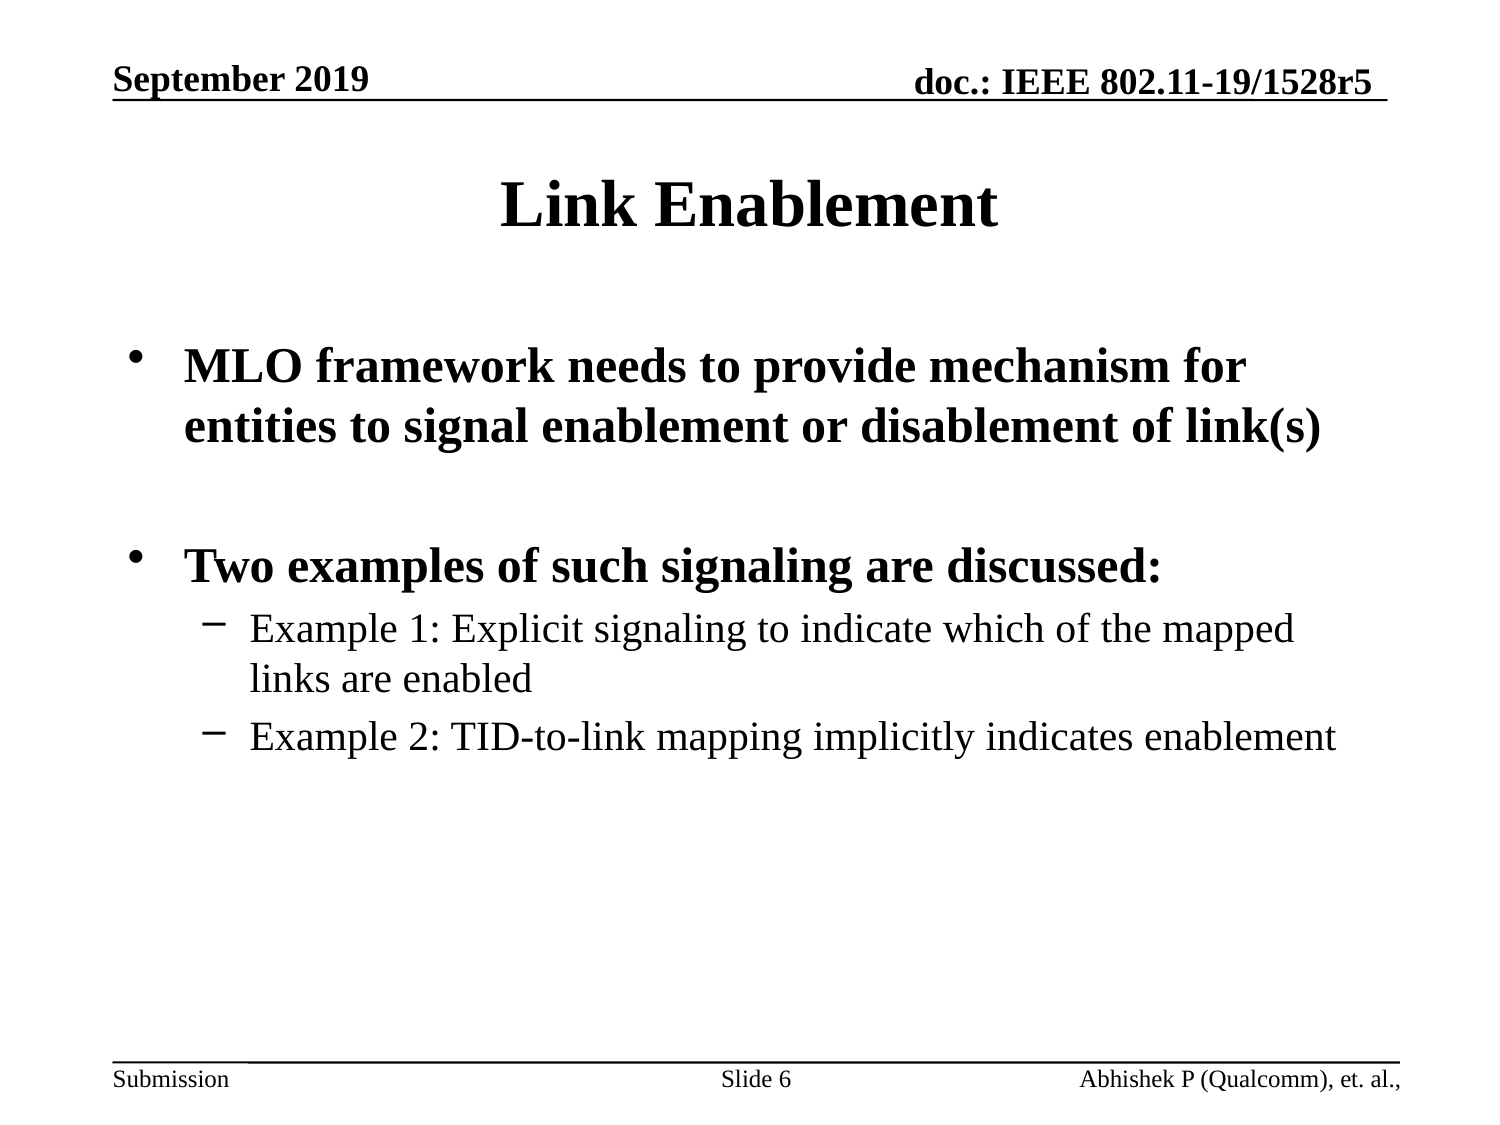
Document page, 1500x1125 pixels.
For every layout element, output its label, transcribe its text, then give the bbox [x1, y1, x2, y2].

list MLO framework needs to provide mechanism for entities to signal enablement or disablement of link(s) Two examples of such signaling are discussed: Example 1: Explicit signaling to indicate which of the mapped links are enabled Example 2: TID-to-link mapping implicitly indicates enablement [112, 324, 1388, 1031]
footer Abhishek P (Qualcomm), et. al., [949, 1061, 1402, 1093]
slide_number Slide 6 [712, 1061, 801, 1093]
title Link Enablement [112, 112, 1388, 288]
